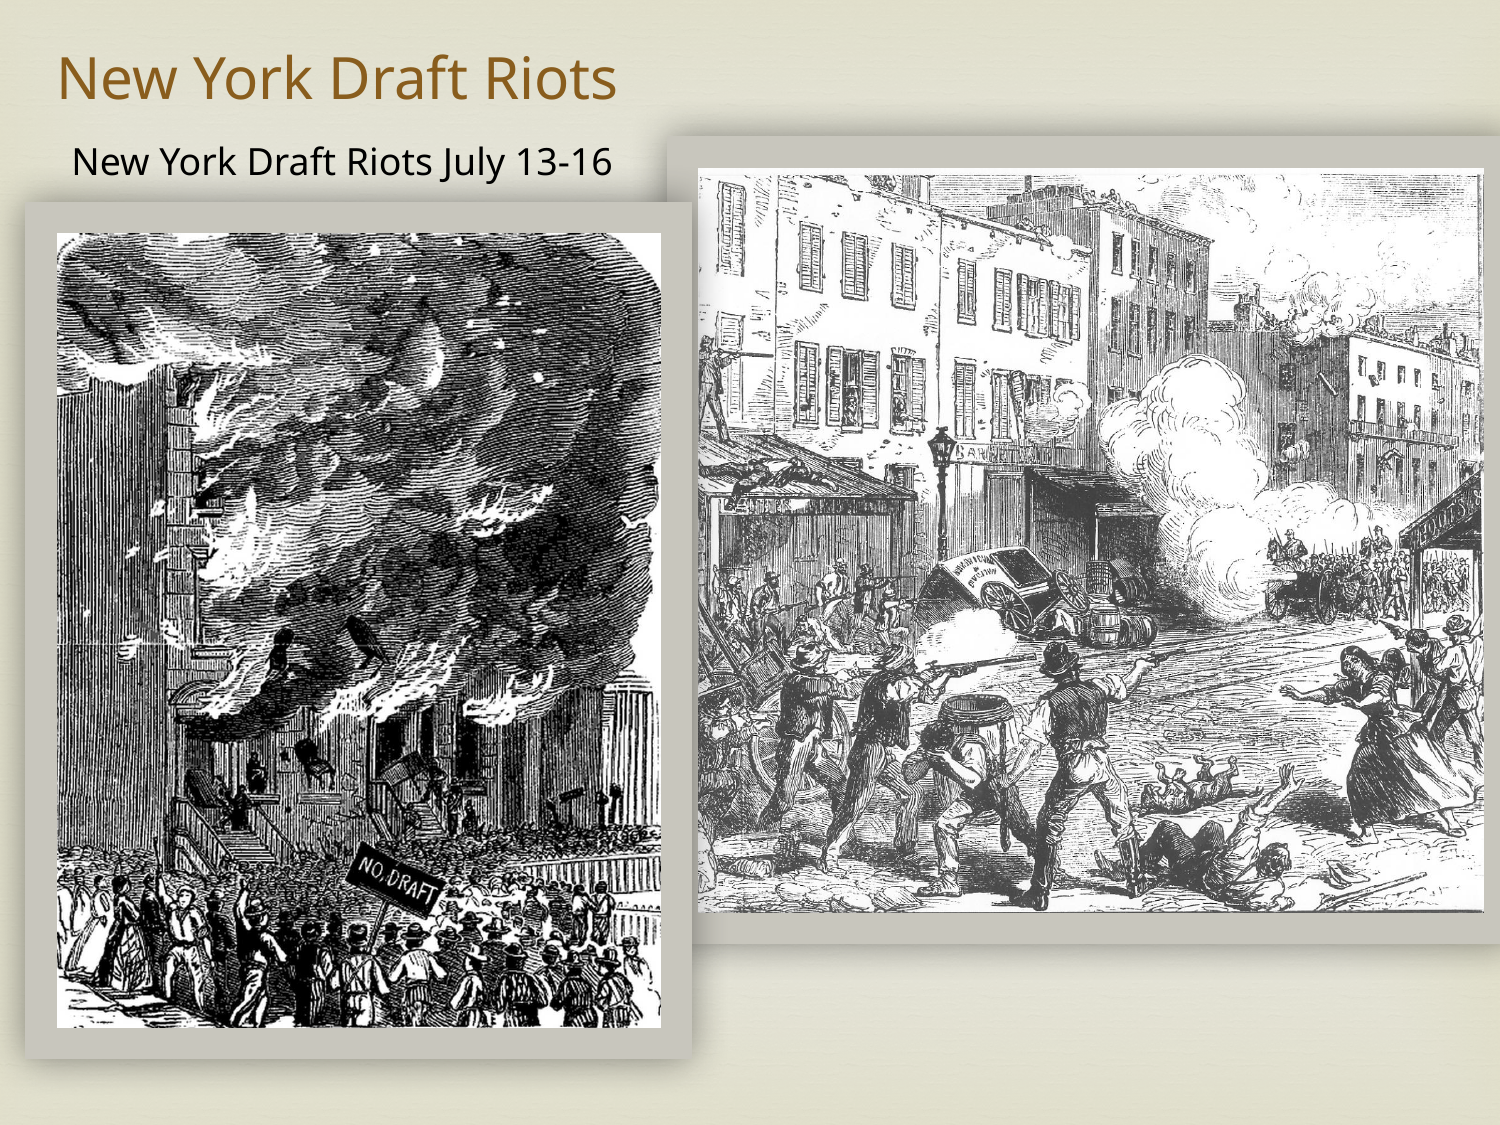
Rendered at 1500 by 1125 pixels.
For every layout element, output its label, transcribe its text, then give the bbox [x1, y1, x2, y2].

picture [56, 232, 662, 1029]
text_box New York Draft Riots July 13-16 [56, 130, 682, 178]
picture [697, 167, 1485, 914]
title New York Draft Riots [0, 0, 868, 119]
